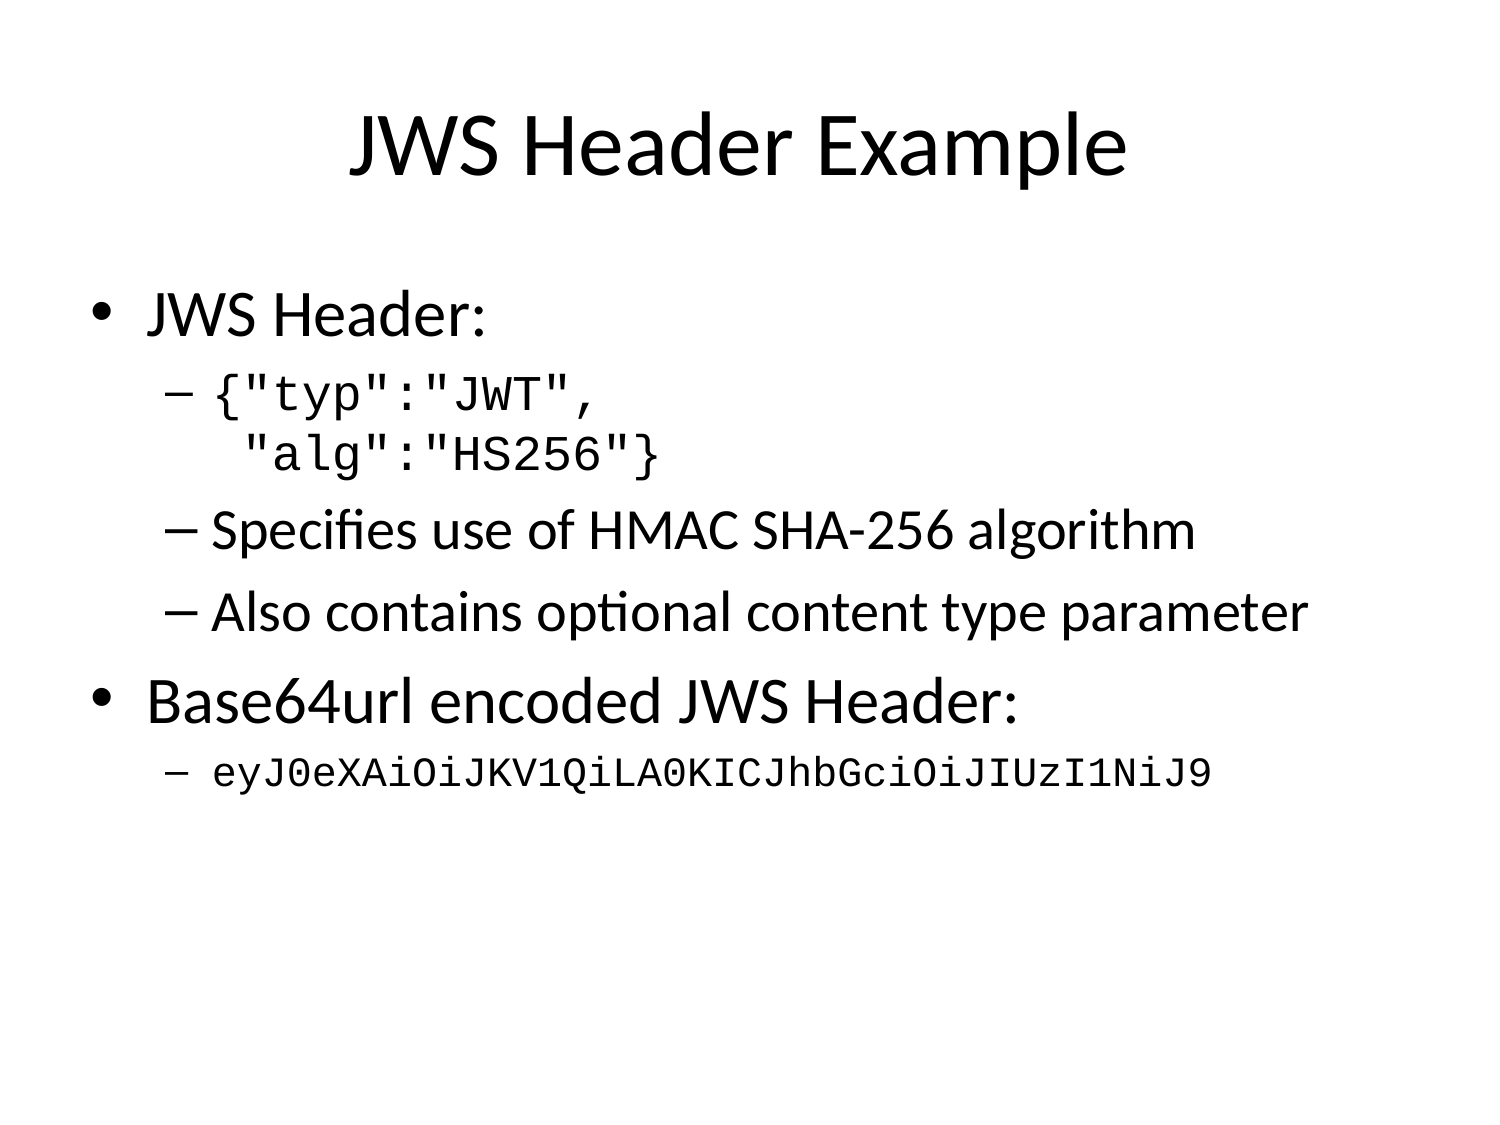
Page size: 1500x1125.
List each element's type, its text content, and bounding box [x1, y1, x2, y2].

title JWS Header Example [75, 45, 1425, 233]
list JWS Header: {"typ":"JWT", "alg":"HS256"} Specifies use of HMAC SHA-256 algorithm Also contains optional content type parameter Base64url encoded JWS Header: eyJ0eXAiOiJKV1QiLA0KICJhbGciOiJIUzI1NiJ9 [75, 262, 1425, 1005]
